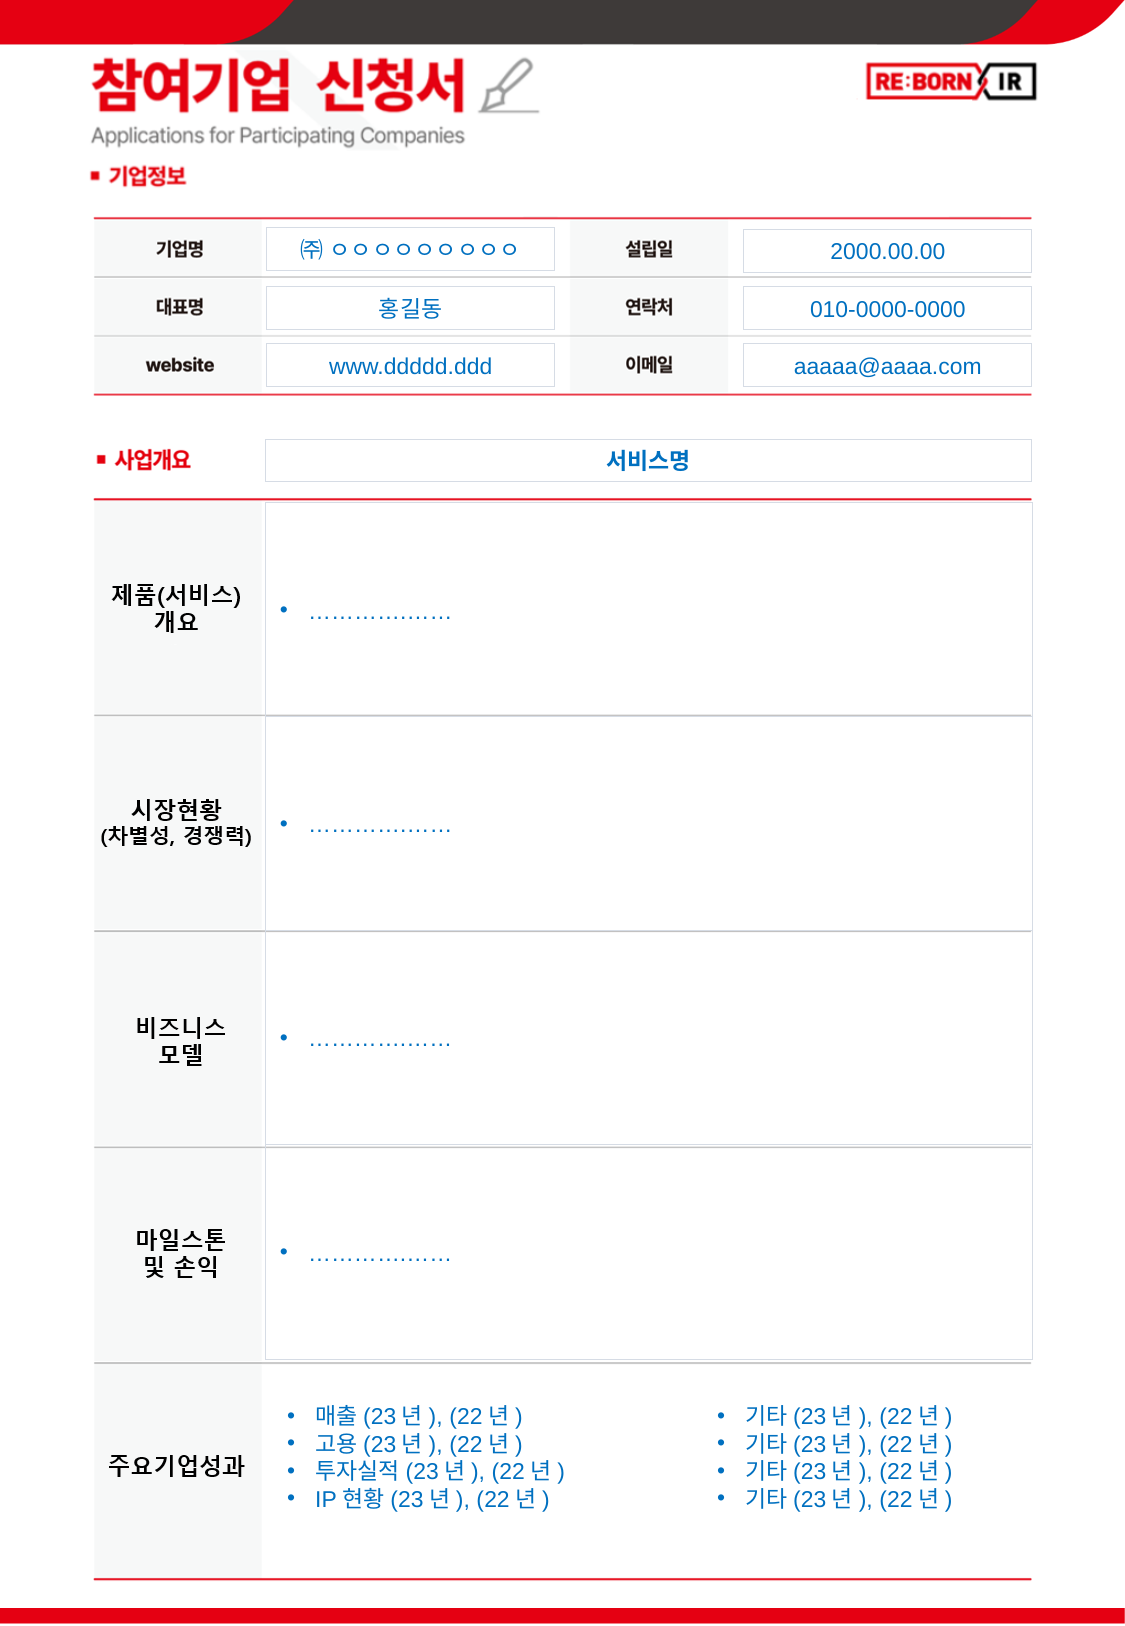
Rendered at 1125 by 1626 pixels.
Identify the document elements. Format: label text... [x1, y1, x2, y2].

text_box 홍길동 [266, 286, 555, 330]
text_box 기타(23년), (22년) 기타(23년), (22년) 기타(23년), (22년) 기타(23년), (22년) [702, 1393, 1001, 1520]
text_box ㈜ ㅇㅇㅇㅇㅇㅇㅇㅇㅇ [266, 227, 555, 271]
text_box 서비스명 [265, 439, 1032, 482]
text_box ………….…… [265, 1144, 1033, 1360]
text_box aaaaa@aaaa.com [743, 343, 1032, 387]
text_box 010-0000-0000 [743, 286, 1032, 330]
text_box ………….…… [265, 716, 1033, 930]
text_box www.ddddd.ddd [266, 343, 555, 387]
text_box 2000.00.00 [743, 229, 1032, 273]
text_box ………….…… [265, 502, 1033, 716]
text_box 매출(23년), (22년) 고용(23년), (22년) 투자실적(23년), (22년) IP현황(23년), (22년) [272, 1393, 630, 1520]
picture [0, 0, 1125, 1625]
text_box ………….…… [265, 930, 1033, 1144]
